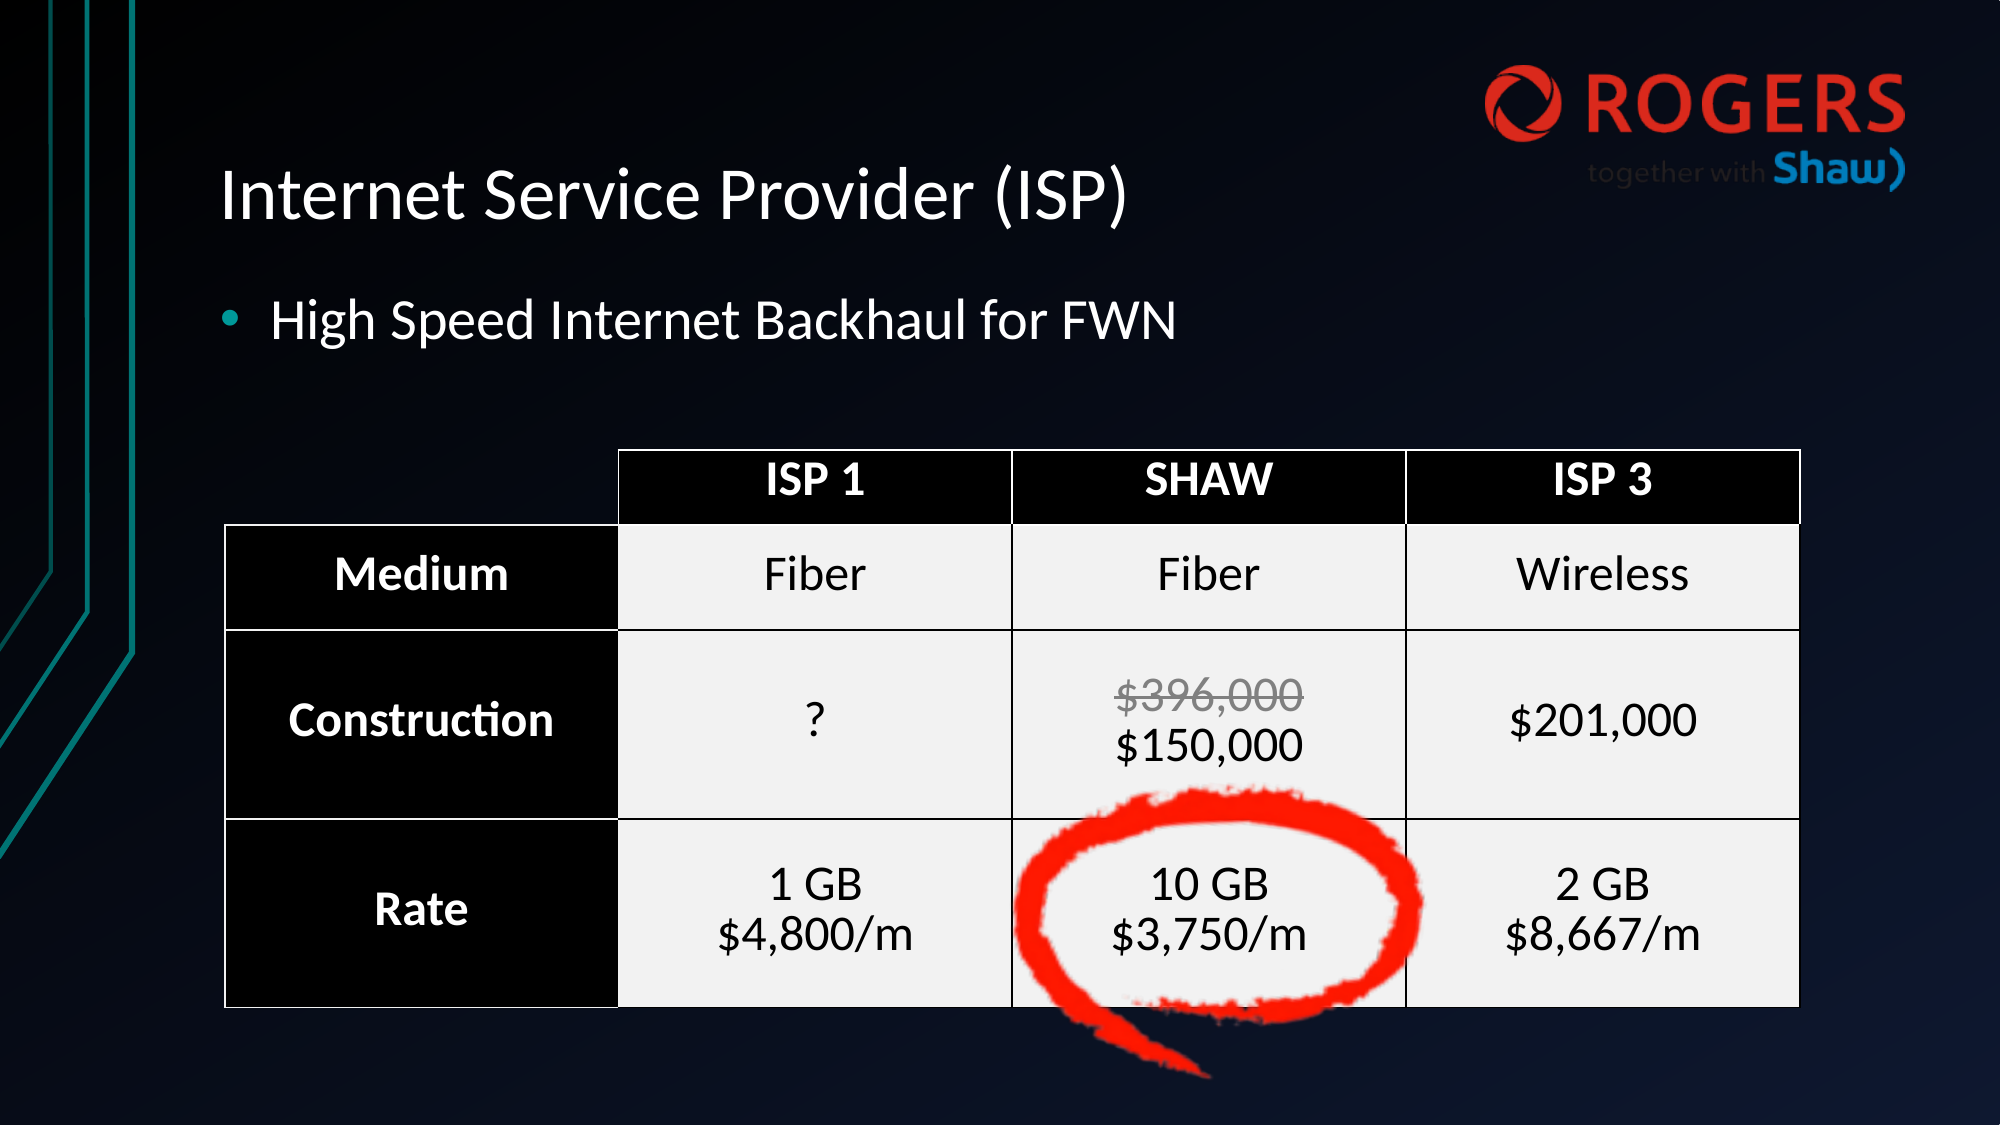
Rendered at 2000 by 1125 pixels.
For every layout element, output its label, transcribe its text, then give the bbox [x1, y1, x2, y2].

table_cell ? [619, 631, 1011, 818]
table_cell Fiber [619, 526, 1011, 629]
table_cell Rate [226, 820, 618, 1007]
table_cell $201,000 [1407, 631, 1799, 818]
table_header [225, 450, 618, 524]
picture [1893, 175, 1905, 192]
table_header ISP 3 [1407, 451, 1799, 524]
table_cell Construction [226, 631, 618, 818]
table_cell 2 GB $8,667/m [1468, 820, 1799, 1007]
table_cell Fiber [1013, 526, 1405, 629]
table_cell Wireless [1407, 526, 1799, 629]
table_cell Medium [226, 526, 618, 629]
table_cell 1 GB $4,800/m [619, 820, 944, 1007]
table_header SHAW [1013, 451, 1405, 524]
title Internet Service Provider (ISP) [199, 45, 1900, 246]
table_cell $396,000 $150,000 [1013, 631, 1405, 703]
picture [1485, 65, 1905, 192]
picture [923, 676, 1485, 1125]
table_header ISP 1 [619, 451, 1011, 524]
list High Speed Internet Backhaul for FWN [199, 279, 1900, 400]
